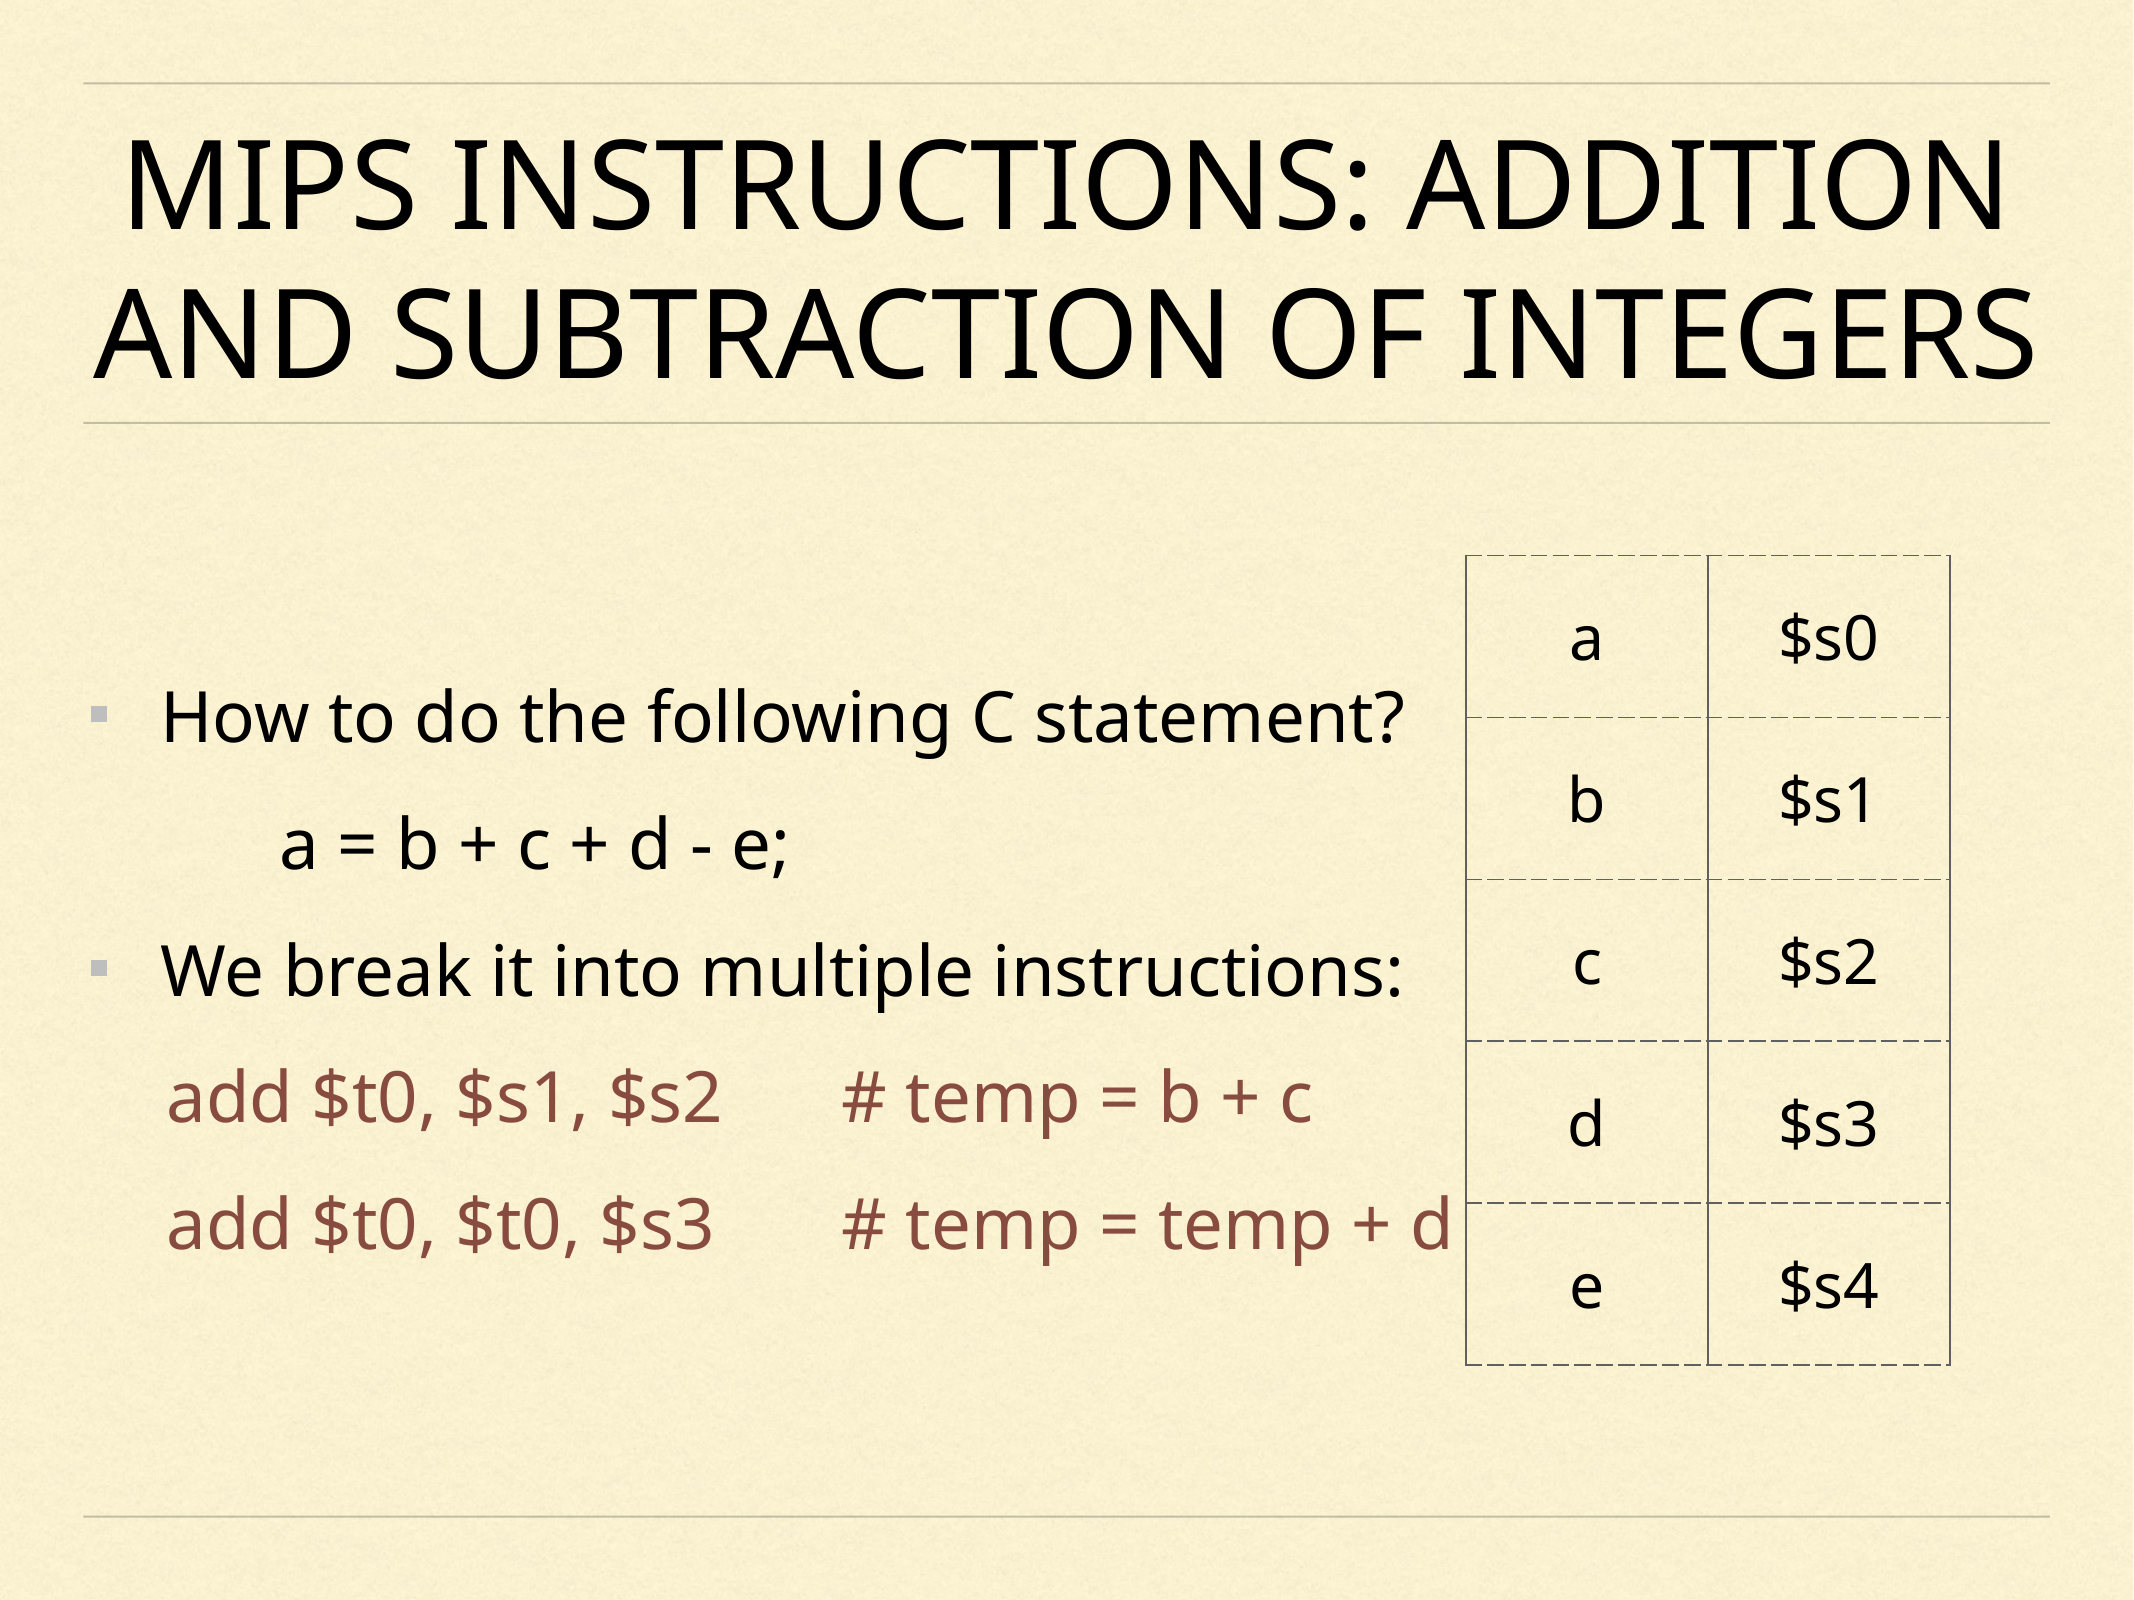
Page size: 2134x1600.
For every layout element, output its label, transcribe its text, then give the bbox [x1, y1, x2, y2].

table_header a [1467, 555, 1707, 717]
table_cell c [1467, 879, 1707, 1041]
table_cell $s1 [1709, 717, 1949, 879]
table_cell b [1467, 717, 1707, 879]
slide_number [1994, 1457, 2054, 1520]
list How to do the following C statement? a = b + c + d - e; We break it into multiple instructions: add $t0, $s1, $s2 # temp = b + c add $t0, $t0, $s3 # temp = temp + d [82, 497, 2051, 1438]
table_cell $s4 [1709, 1203, 1949, 1365]
table_header $s0 [1709, 555, 1949, 717]
table_cell $s2 [1709, 879, 1949, 1041]
picture [0, 0, 2134, 1600]
table_cell $s3 [1709, 1041, 1949, 1203]
title MIPS INSTRUCTIONS: ADDITION AND SUBTRACTION OF INTEGERS [82, 97, 2051, 411]
table_cell e [1467, 1203, 1707, 1365]
table_cell d [1467, 1041, 1707, 1203]
